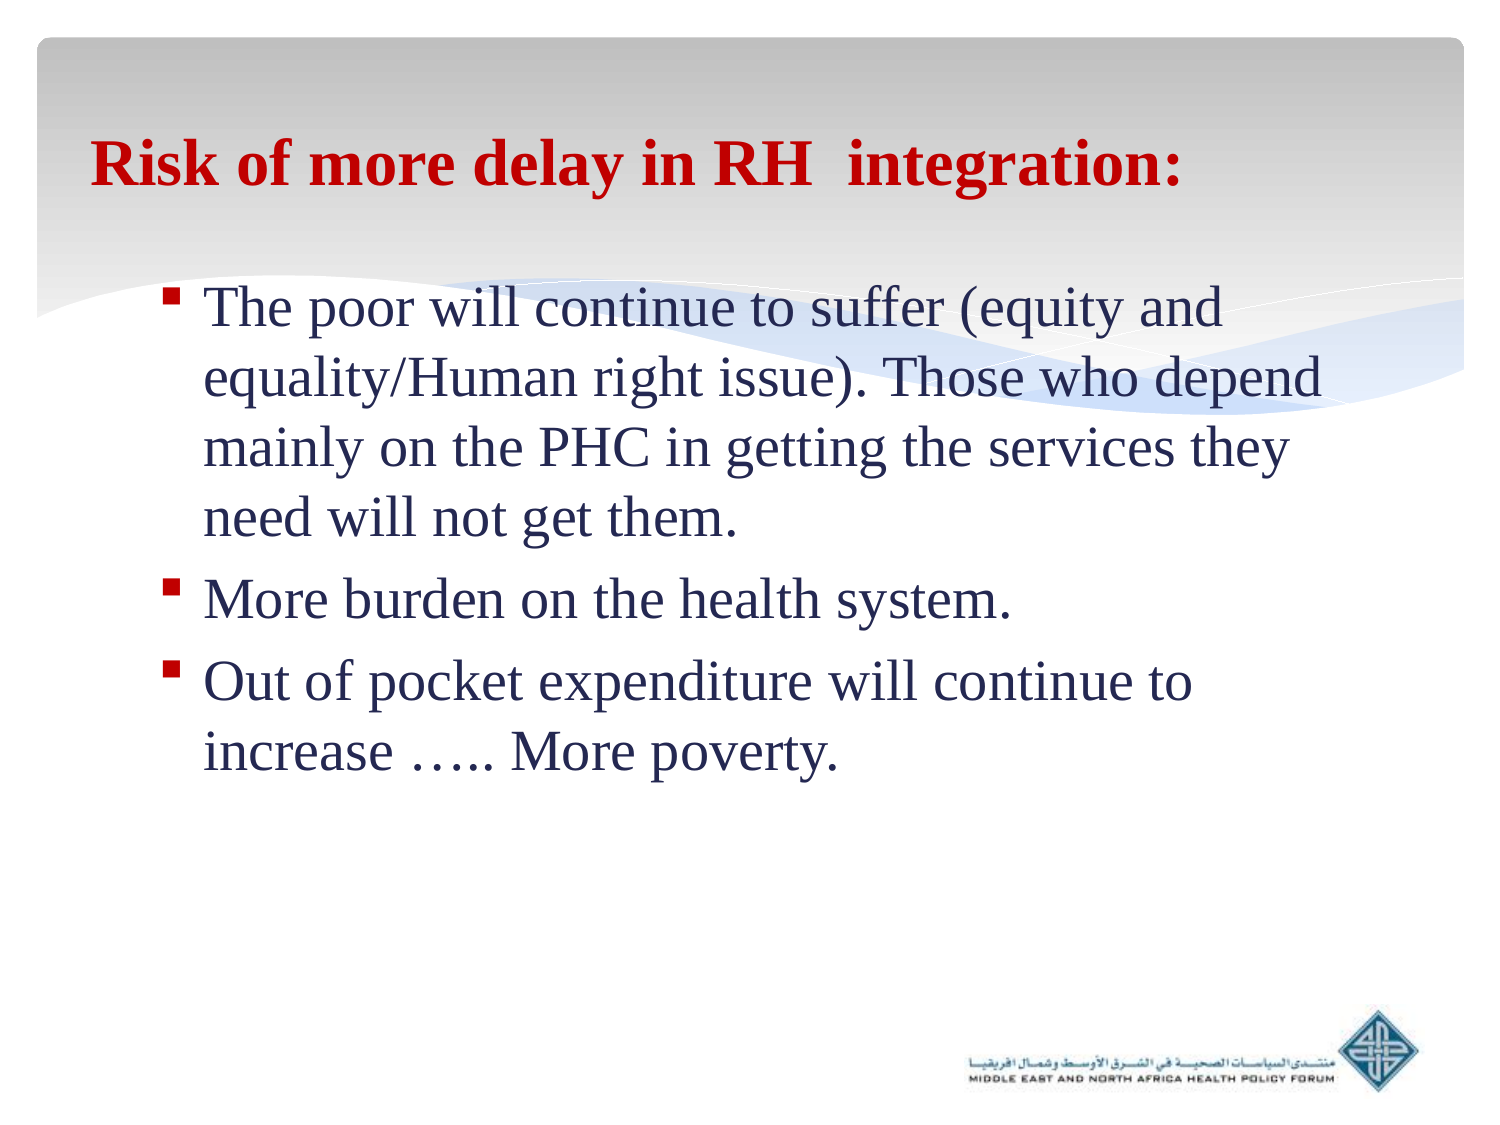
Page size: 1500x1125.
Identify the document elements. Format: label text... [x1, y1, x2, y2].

title Risk of more delay in RH integration: [75, 55, 1425, 261]
picture [964, 1004, 1425, 1099]
list The poor will continue to suffer (equity and equality/Human right issue). Those who depend mainly on the PHC in getting the services they need will not get them. More burden on the health system. Out of pocket expenditure will continue to increase ….. More poverty. [143, 261, 1359, 1005]
